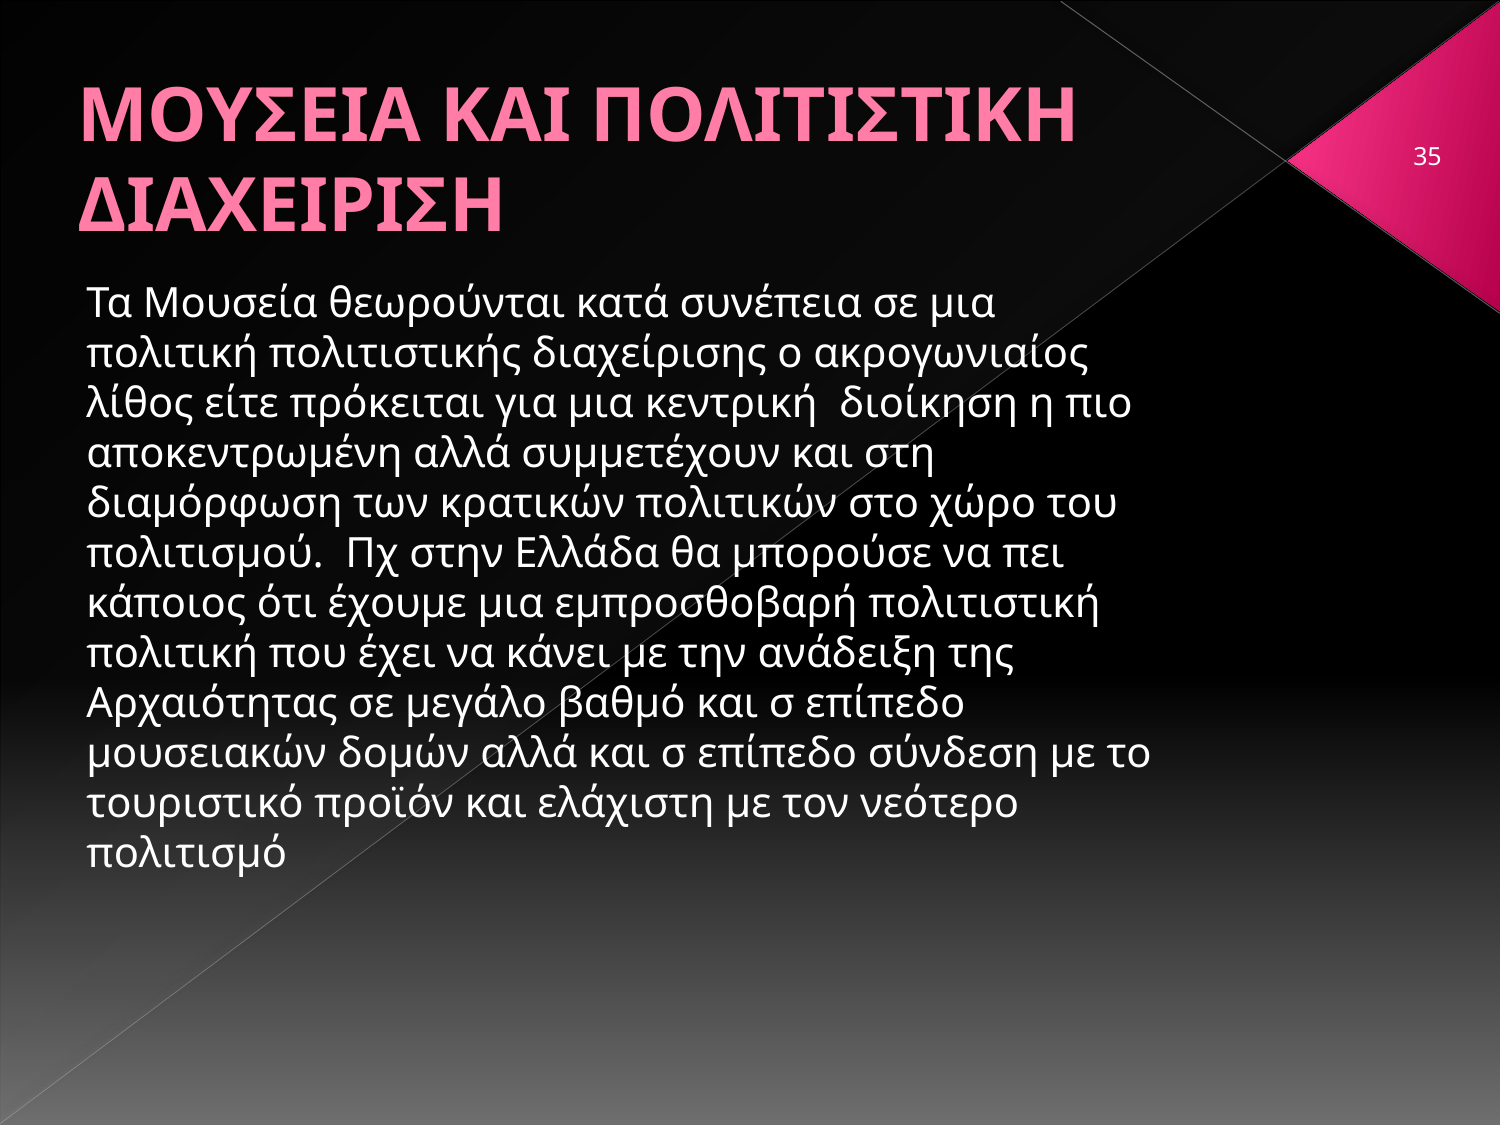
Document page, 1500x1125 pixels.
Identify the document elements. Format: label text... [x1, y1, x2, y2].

title ΜΟΥΣΕΙΑ ΚΑΙ ΠΟΛΙΤΙΣΤΙΚΗ ΔΙΑΧΕΙΡΙΣΗ [62, 44, 1250, 268]
list Τα Μουσεία θεωρούνται κατά συνέπεια σε μια πολιτική πολιτιστικής διαχείρισης ο ακρογωνιαίος λίθος είτε πρόκειται για μια κεντρική διοίκηση η πιο αποκεντρωμένη αλλά συμμετέχουν και στη διαμόρφωση των κρατικών πολιτικών στο χώρο του πολιτισμού. Πχ στην Ελλάδα θα μπορούσε να πει κάποιος ότι έχουμε μια εμπροσθοβαρή πολιτιστική πολιτική που έχει να κάνει με την ανάδειξη της Αρχαιότητας σε μεγάλο βαθμό και σ επίπεδο μουσειακών δομών αλλά και σ επίπεδο σύνδεση με το τουριστικό προϊόν και ελάχιστη με τον νεότερο πολιτισμό [62, 267, 1184, 1008]
slide_number 35 [1386, 132, 1469, 183]
